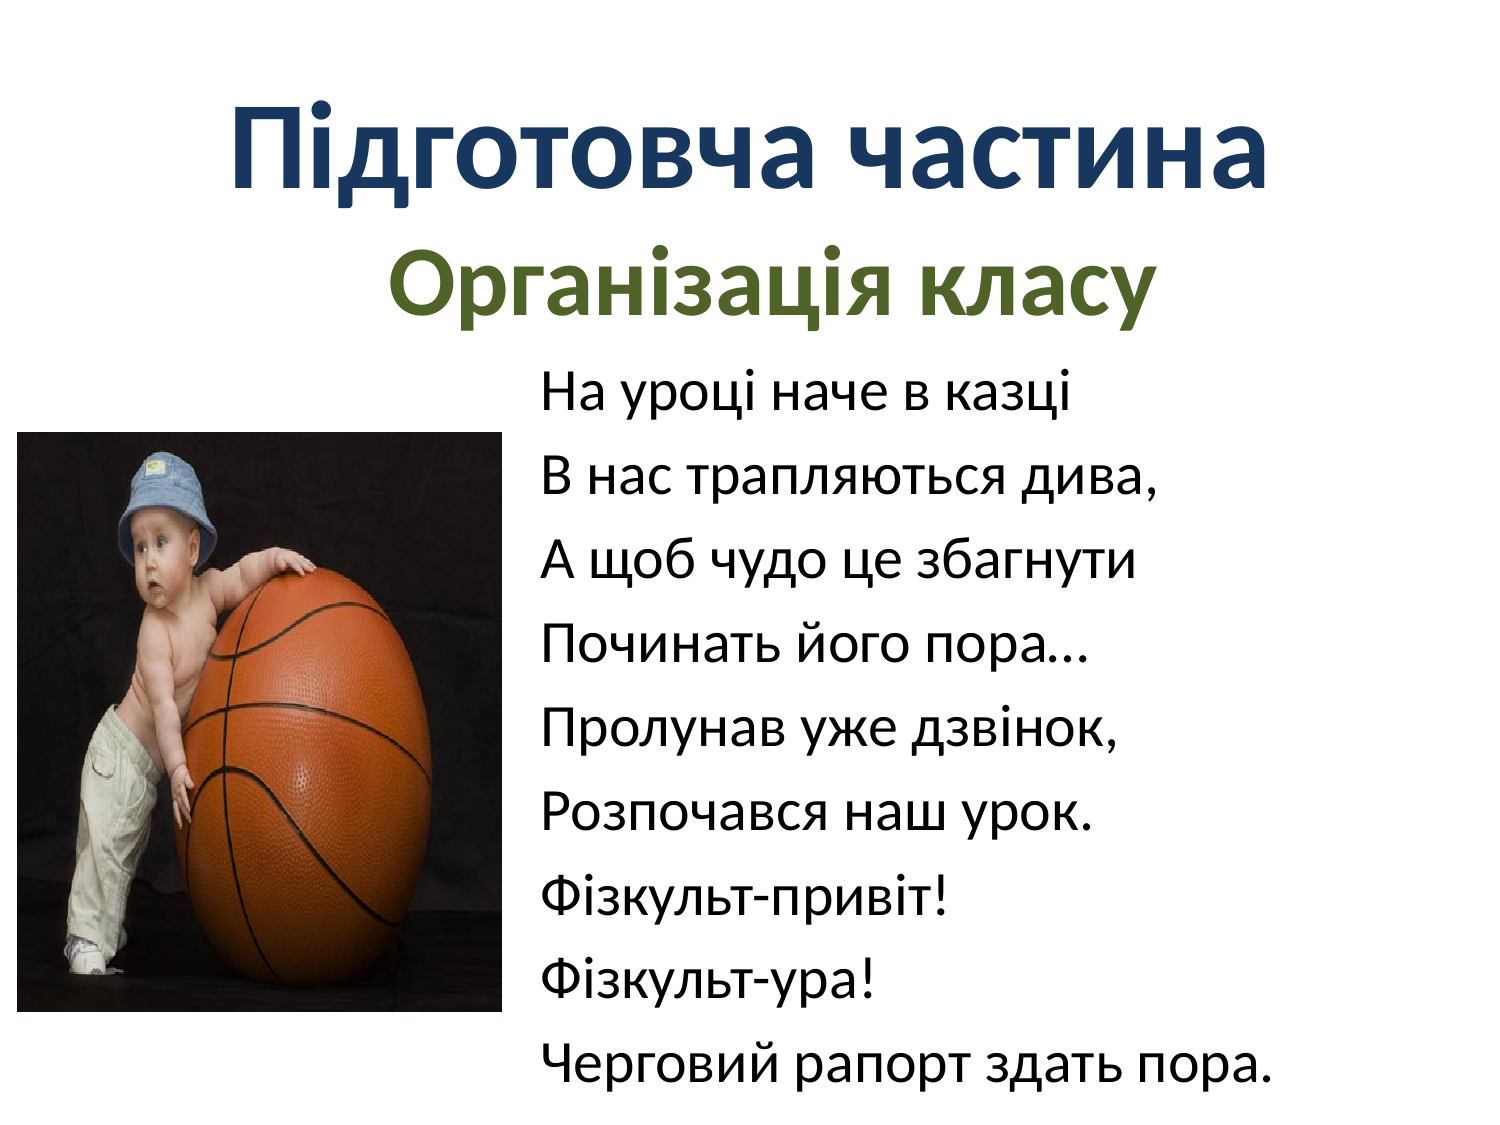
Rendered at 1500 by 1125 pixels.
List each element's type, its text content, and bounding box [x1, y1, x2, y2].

list На уроці наче в казці В нас трапляються дива, А щоб чудо це збагнути Починать його пора… Пролунав уже дзвінок, Розпочався наш урок. Фізкульт-привіт! Фізкульт-ура! Черговий рапорт здать пора. [525, 343, 1427, 1106]
picture [17, 432, 503, 1012]
text_box Організація класу [135, 208, 1411, 343]
title Підготовча частина [75, 45, 1425, 233]
